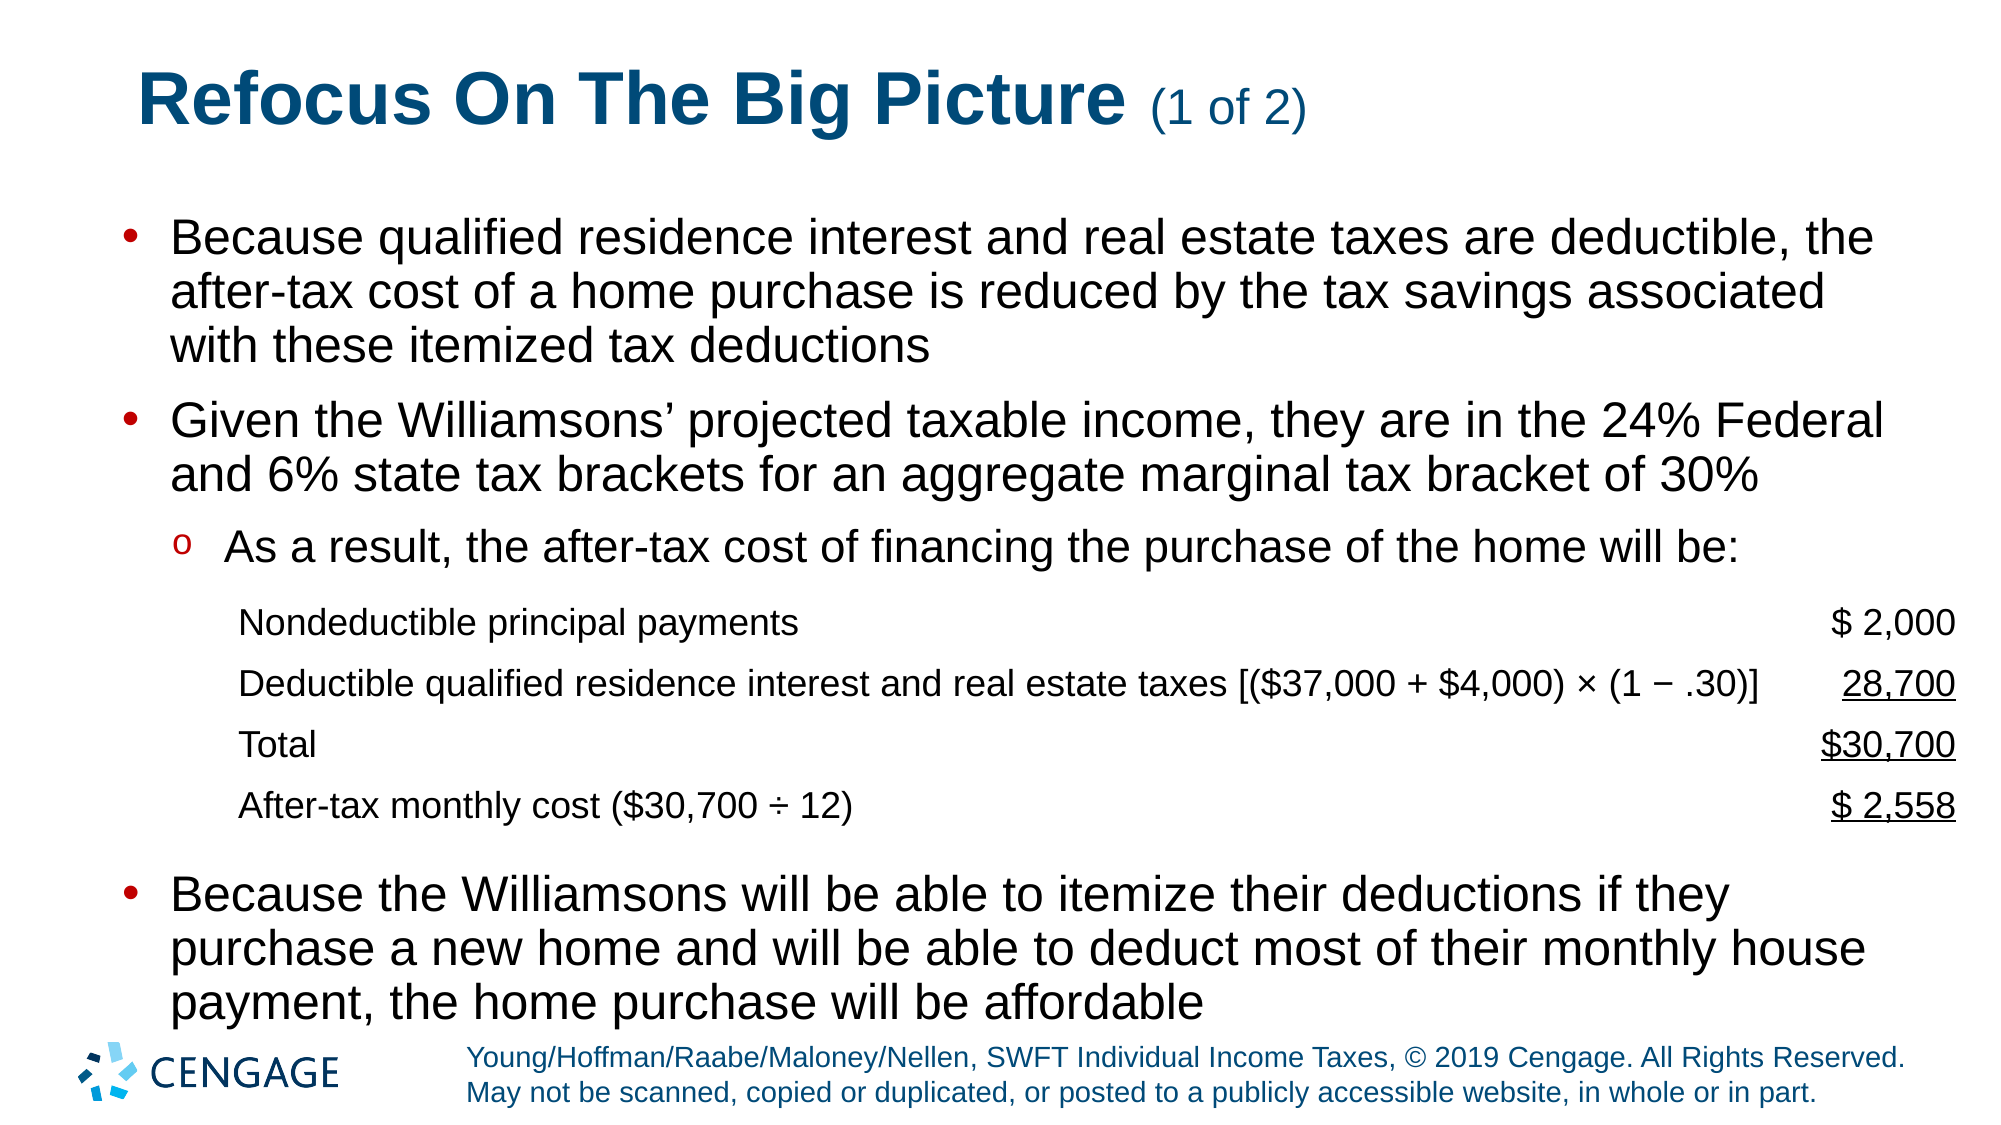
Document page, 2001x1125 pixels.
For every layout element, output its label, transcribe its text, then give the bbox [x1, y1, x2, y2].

picture [78, 1042, 338, 1101]
list Because the Williamsons will be able to itemize their deductions if they purchase a new home and will be able to deduct most of their monthly house payment, the home purchase will be affordable [122, 868, 1880, 1033]
table_cell $ 2,558 [1798, 777, 1971, 837]
table_cell $30,700 [1798, 716, 1971, 776]
table_header Nondeductible principal payments [223, 594, 1798, 655]
table_cell Deductible qualified residence interest and real estate taxes [($37,000 + $4,000) × (1 − .30)] [223, 655, 1798, 716]
table_cell 28,700 [1798, 655, 1971, 716]
list Because qualified residence interest and real estate taxes are deductible, the after-tax cost of a home purchase is reduced by the tax savings associated with these itemized tax deductions Given the Williamsons’ projected taxable income, they are in the 24% Federal and 6% state tax brackets for an aggregate marginal tax bracket of 30% As a result, the after-tax cost of financing the purchase of the home will be: [121, 211, 1922, 581]
table_header $ 2,000 [1798, 594, 1971, 655]
title Refocus On The Big Picture (1 of 2) [137, 59, 1863, 171]
table_cell After-tax monthly cost ($30,700 ÷ 12) [223, 777, 1798, 837]
table_cell Total [223, 716, 1798, 776]
